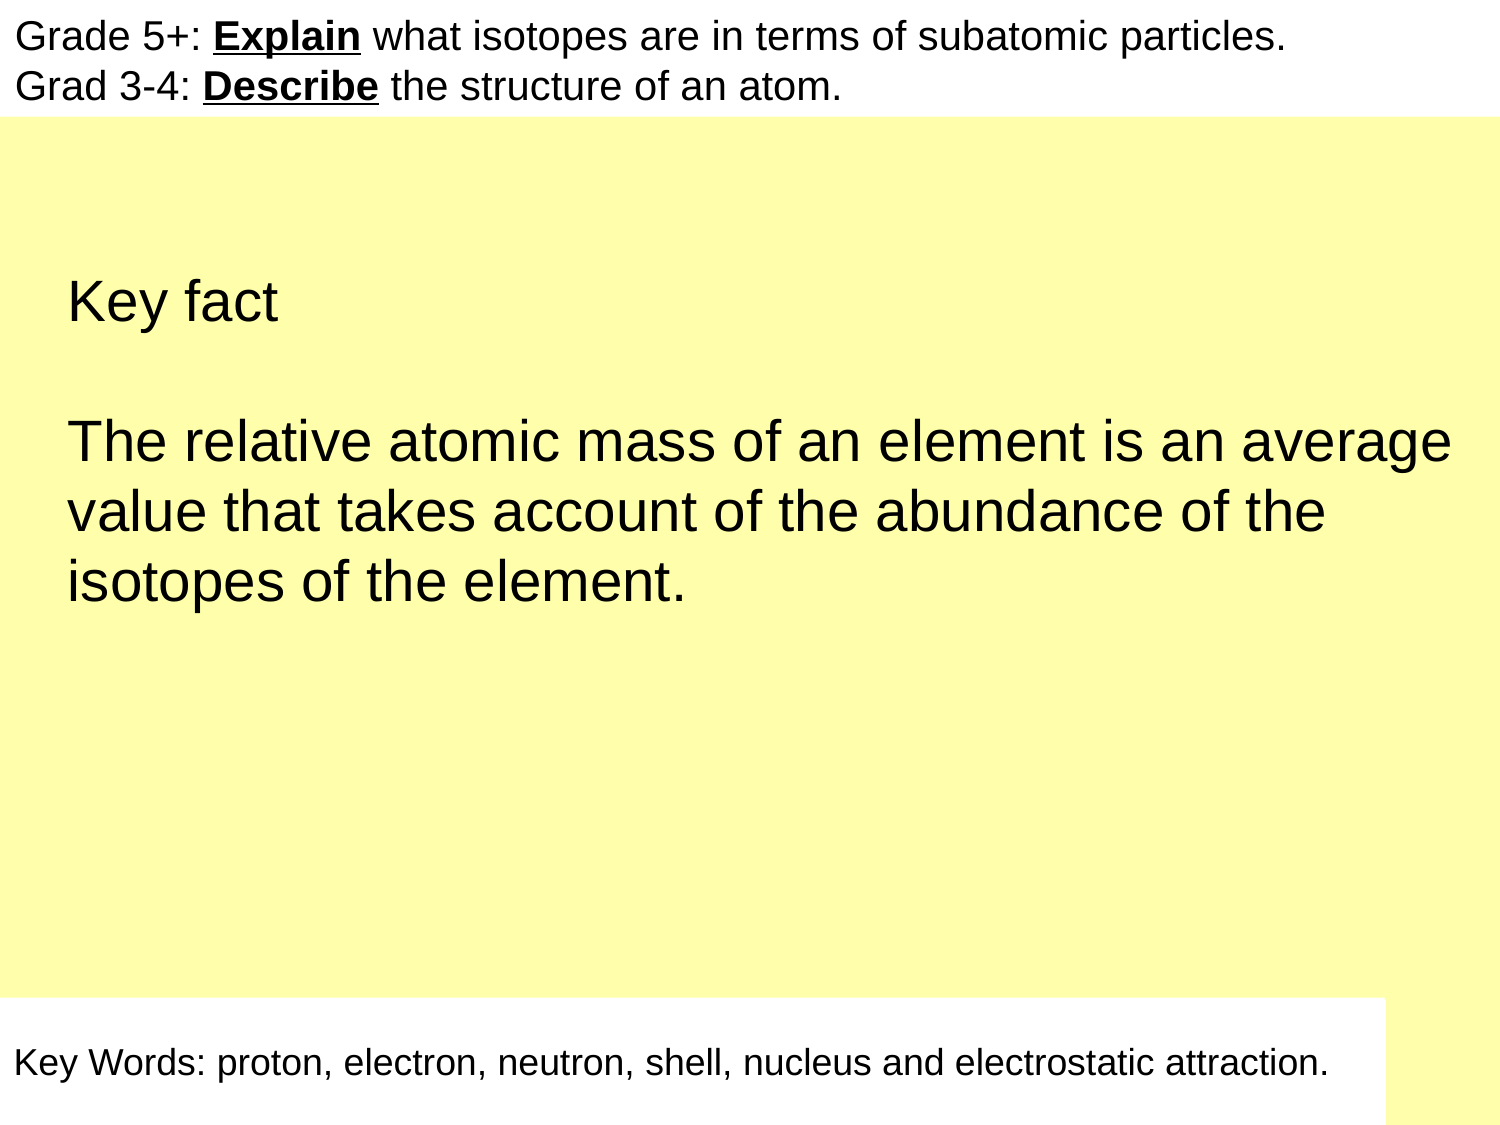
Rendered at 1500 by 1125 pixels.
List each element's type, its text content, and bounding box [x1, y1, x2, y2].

text_box Key Words: proton, electron, neutron, shell, nucleus and electrostatic attraction. [0, 997, 1385, 1123]
text_box Grade 5+: Explain what isotopes are in terms of subatomic particles. Grad 3-4: Describe the structure of an atom. [0, 1, 1500, 117]
text_box Key Words: electrostatic attraction, proton, electron, neutron [0, 999, 1386, 1125]
text_box Key fact The relative atomic mass of an element is an average value that takes account of the abundance of the isotopes of the element. [53, 255, 1483, 620]
